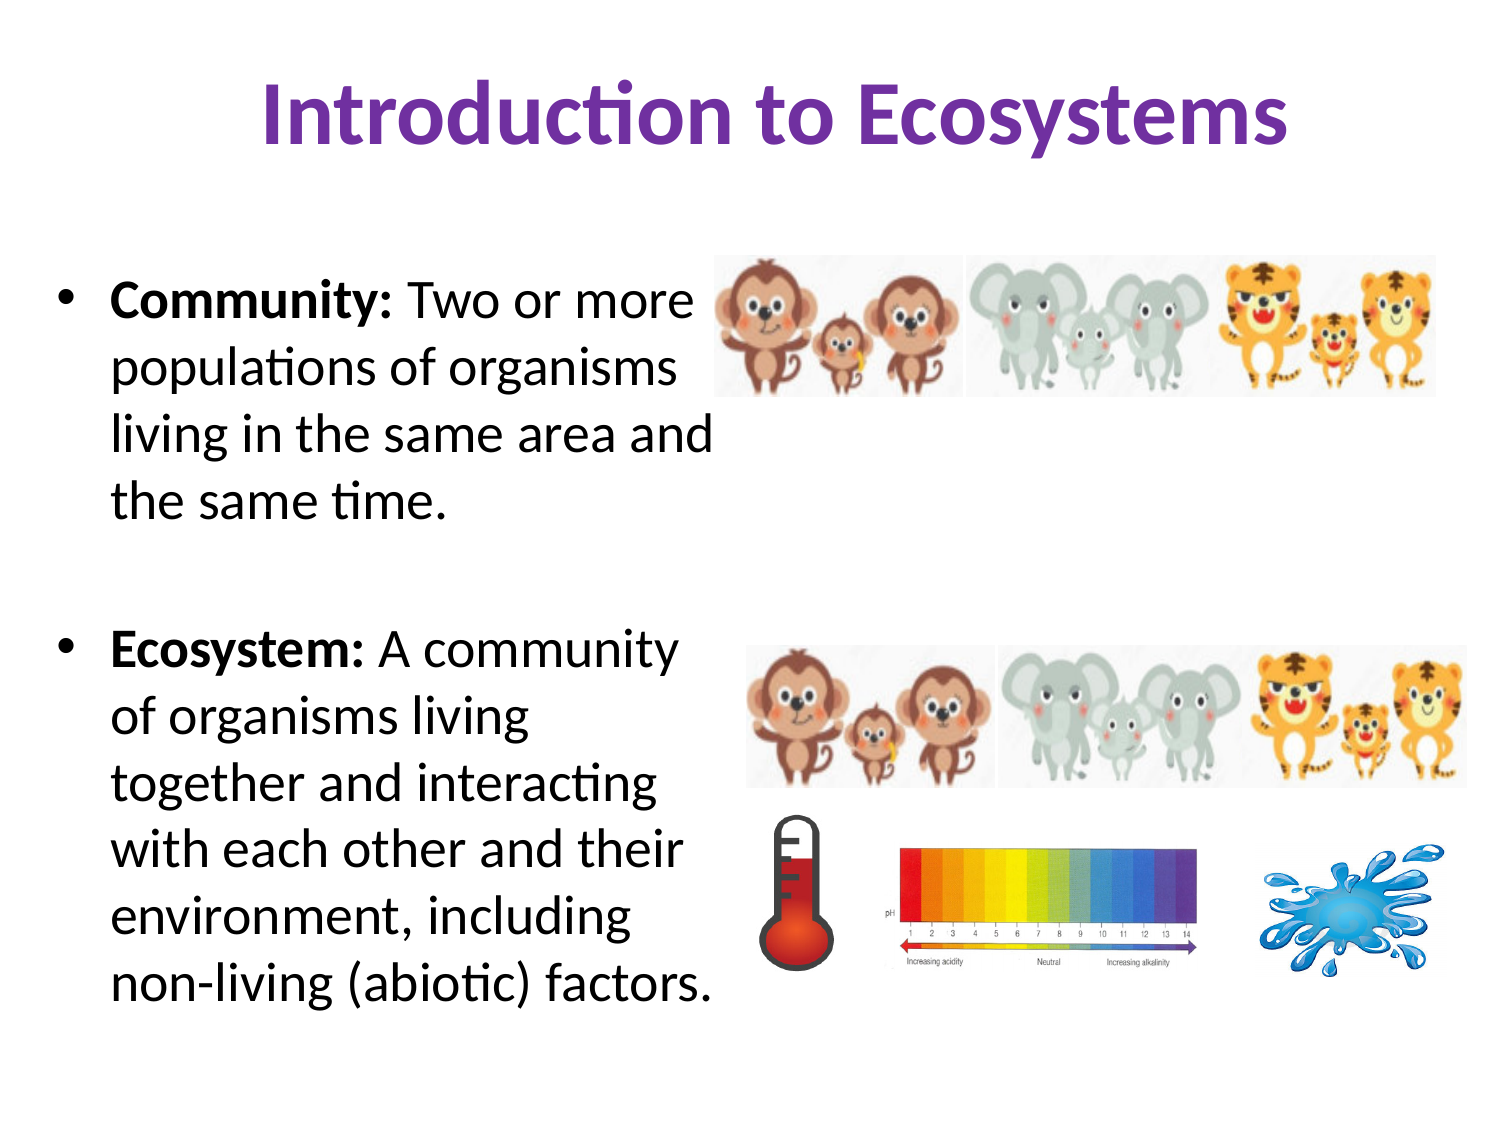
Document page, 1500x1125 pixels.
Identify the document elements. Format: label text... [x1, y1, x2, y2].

picture [884, 841, 1199, 972]
picture [756, 810, 838, 977]
picture [966, 255, 1436, 398]
picture [1255, 841, 1447, 977]
title Introduction to Ecosystems [100, 42, 1451, 173]
picture [746, 645, 995, 788]
picture [998, 645, 1468, 788]
picture [714, 255, 963, 398]
list Community: Two or more populations of organisms living in the same area and the same time. Ecosystem: A community of organisms living together and interacting with each other and their environment, including non-living (abiotic) factors. [41, 255, 736, 1094]
